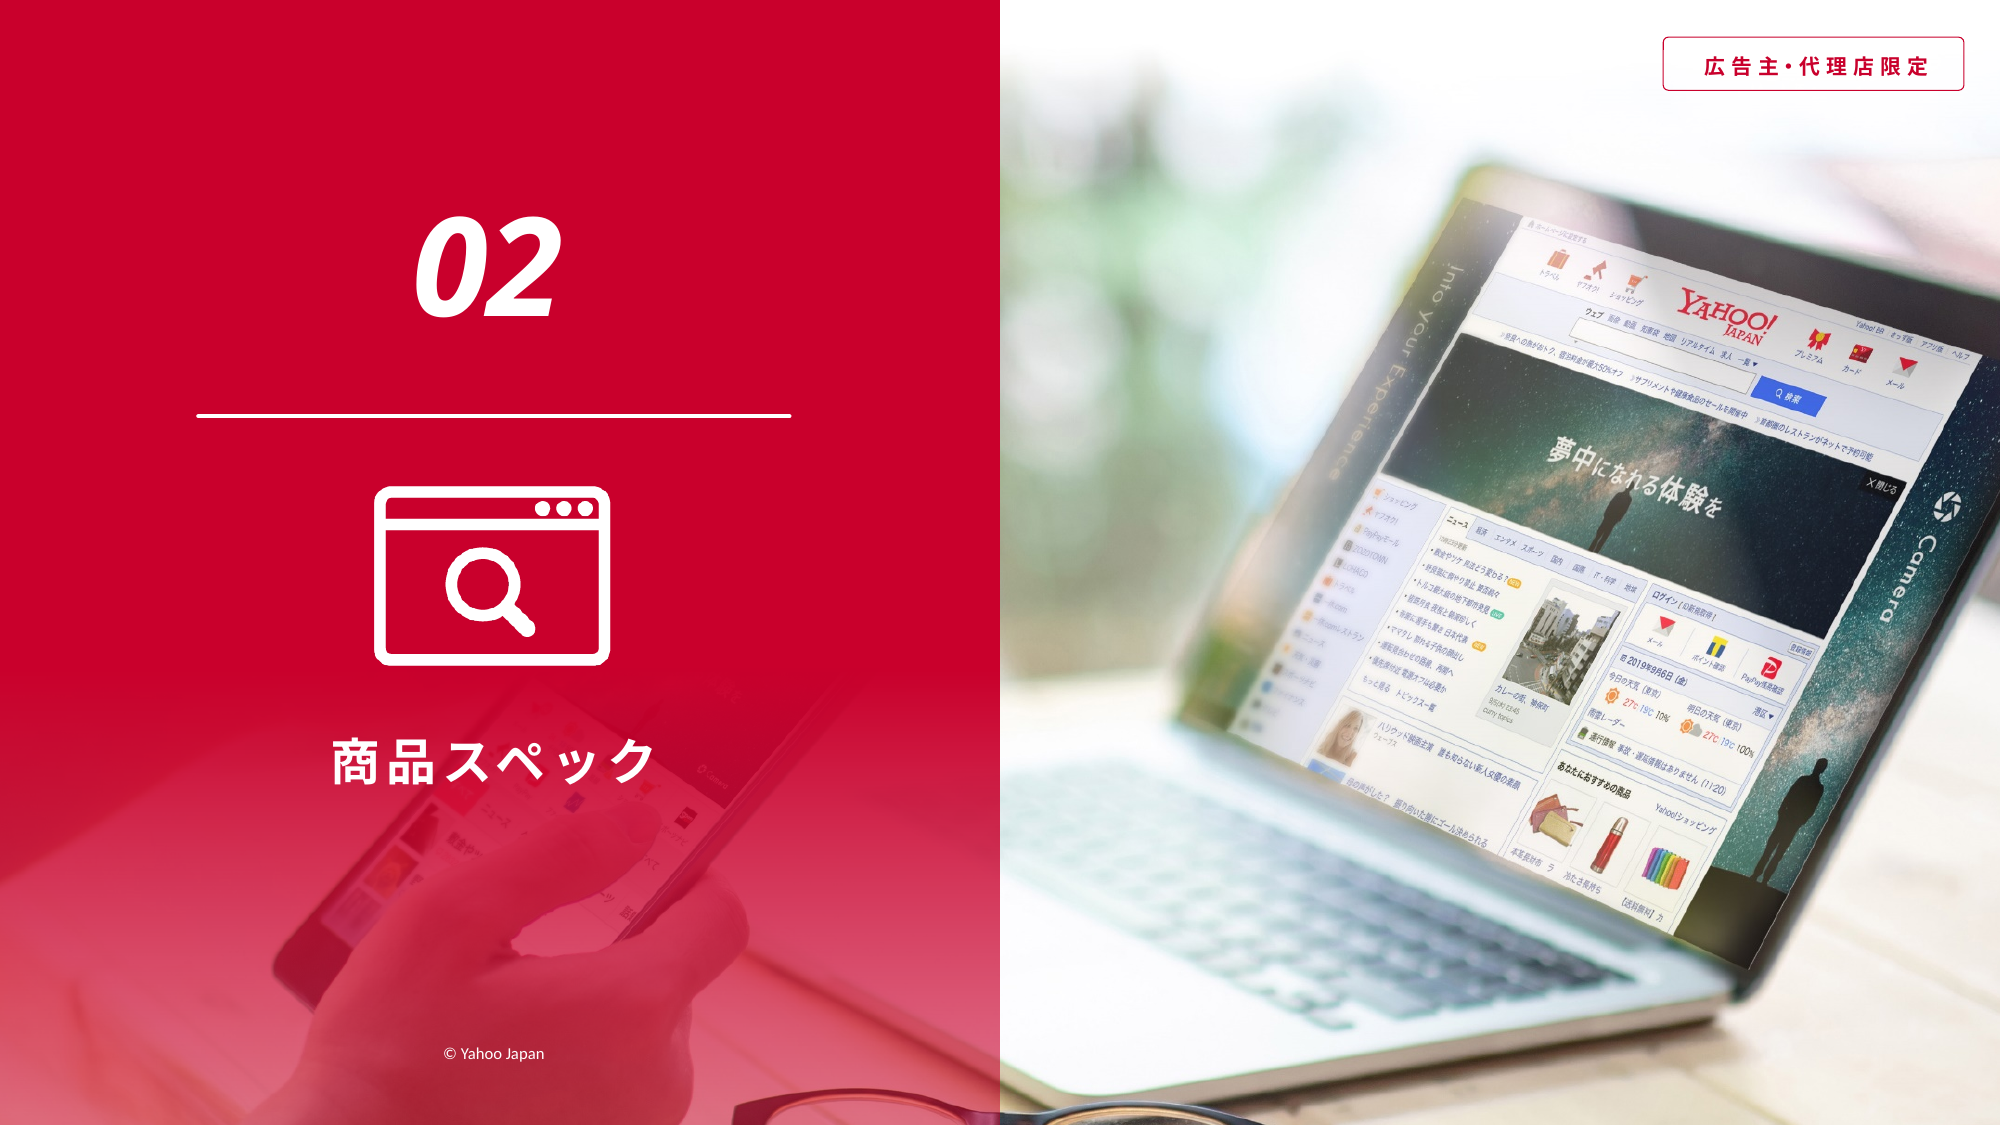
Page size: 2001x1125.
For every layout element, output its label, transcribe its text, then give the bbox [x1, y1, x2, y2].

picture [361, 454, 622, 696]
list 02 [397, 171, 587, 346]
list 商品スペック [198, 723, 790, 956]
picture [1000, 0, 2000, 1125]
